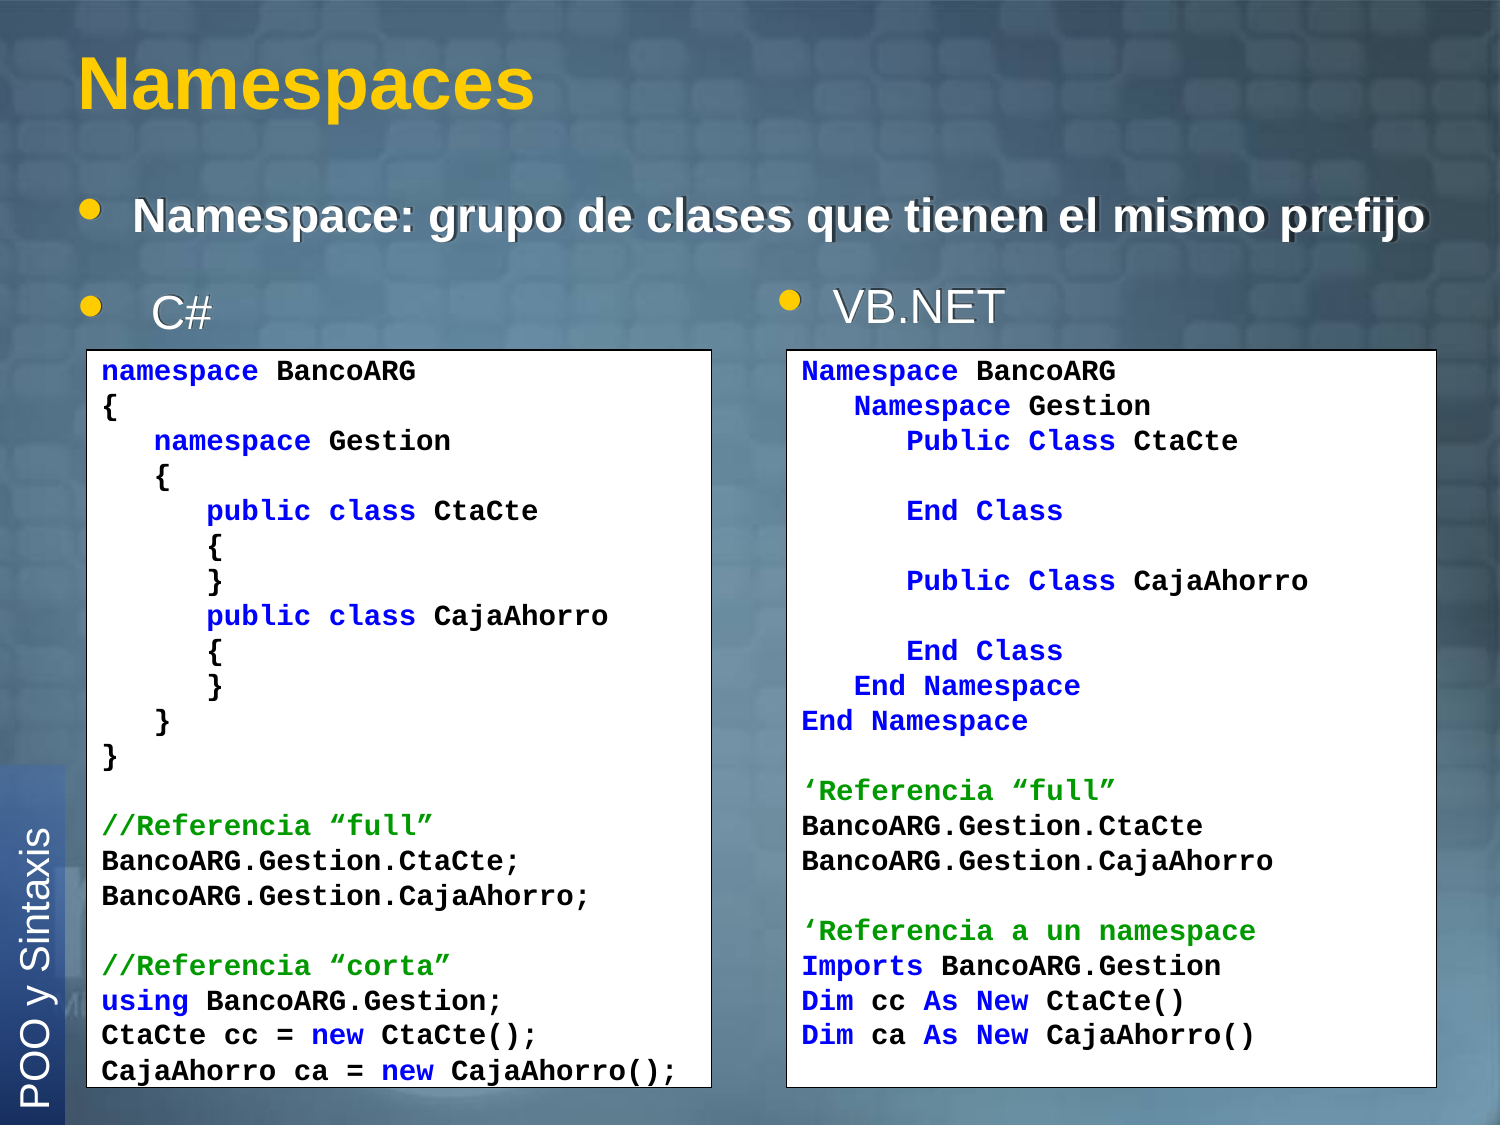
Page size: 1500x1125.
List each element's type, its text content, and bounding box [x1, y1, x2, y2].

text_box Namespace: grupo de clases que tienen el mismo prefijo [61, 183, 1500, 251]
text_box VB.NET [761, 275, 1438, 342]
text_box C# [62, 280, 650, 348]
text_box namespace BancoARG { namespace Gestion { public class CtaCte { } public class CajaAhorro { } } } //Referencia “full” BancoARG.Gestion.CtaCte; BancoARG.Gestion.CajaAhorro; //Referencia “corta” using BancoARG.Gestion; CtaCte cc = new CtaCte(); CajaAhorro ca = new CajaAhorro(); [86, 349, 712, 1088]
text_box POO y Sintaxis [0, 765, 65, 1125]
text_box Namespace BancoARG Namespace Gestion Public Class CtaCte End Class Public Class CajaAhorro End Class End Namespace End Namespace ‘Referencia “full” BancoARG.Gestion.CtaCte BancoARG.Gestion.CajaAhorro ‘Referencia a un namespace Imports BancoARG.Gestion Dim cc As New CtaCte() Dim ca As New CajaAhorro() [786, 349, 1437, 1088]
title Namespaces [62, 37, 1469, 134]
picture [0, 0, 1500, 1125]
